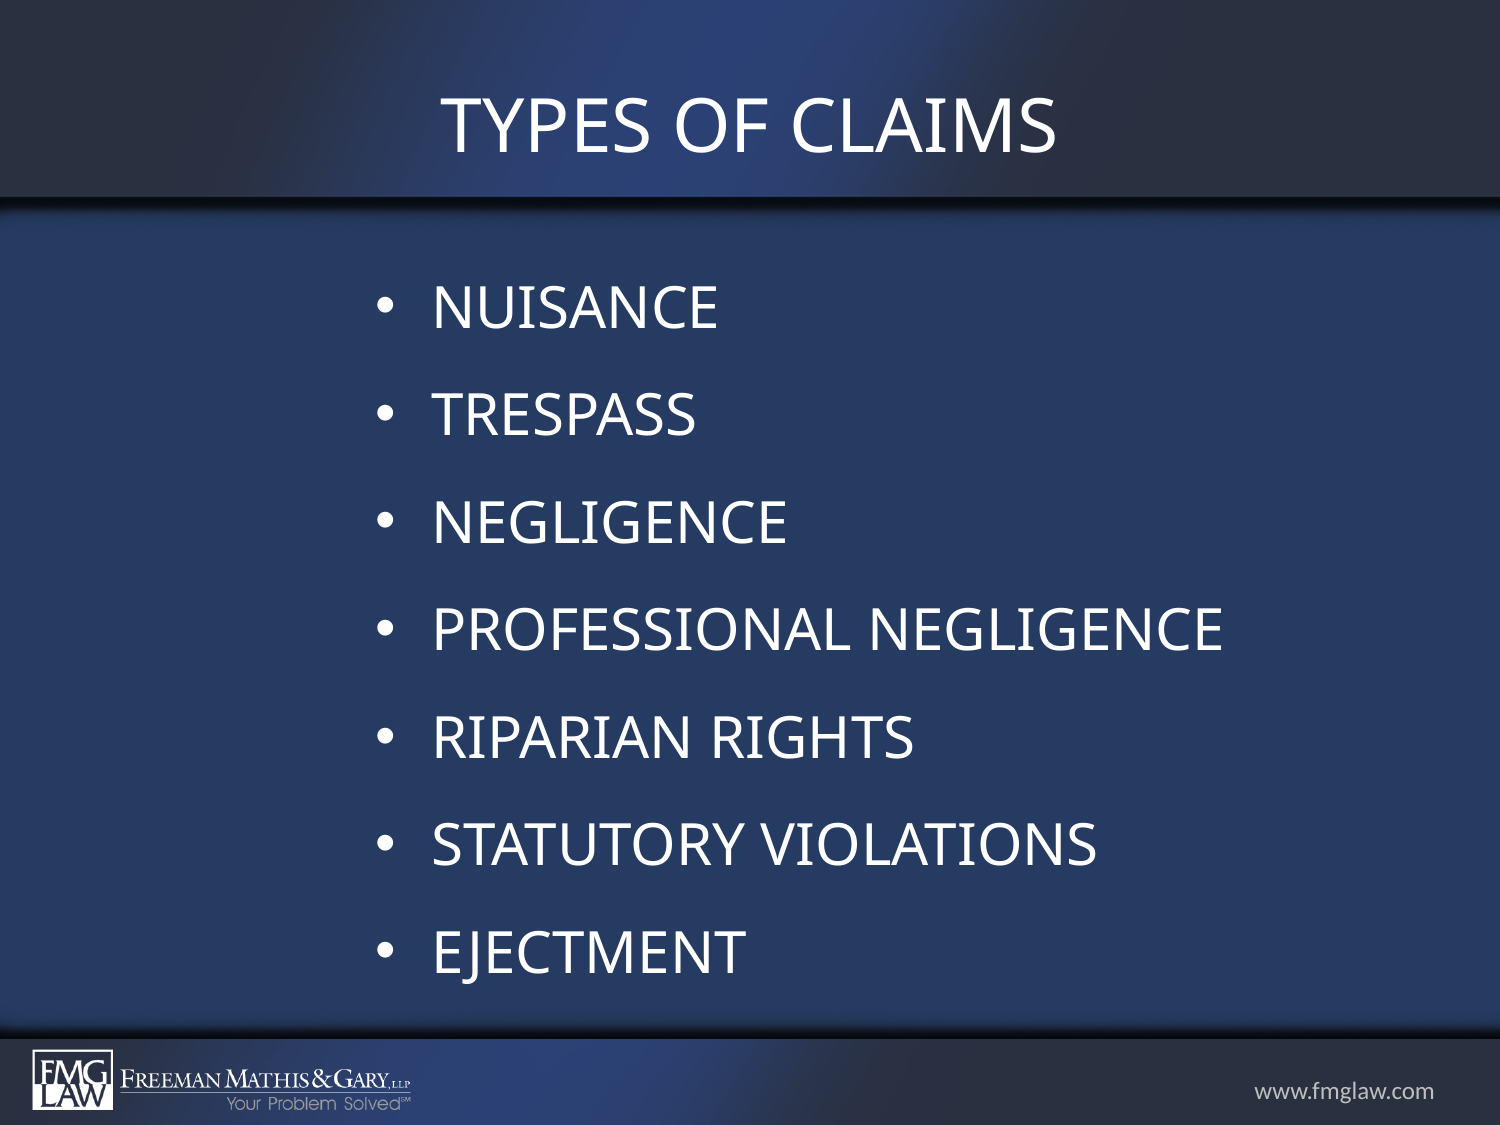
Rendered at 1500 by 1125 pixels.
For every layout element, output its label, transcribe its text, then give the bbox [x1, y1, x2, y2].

title TYPES OF CLAIMS [75, 45, 1425, 200]
picture [0, 0, 1500, 1125]
list NUISANCE TRESPASS NEGLIGENCE PROFESSIONAL NEGLIGENCE RIPARIAN RIGHTS STATUTORY VIOLATIONS EJECTMENT [75, 262, 1425, 1005]
